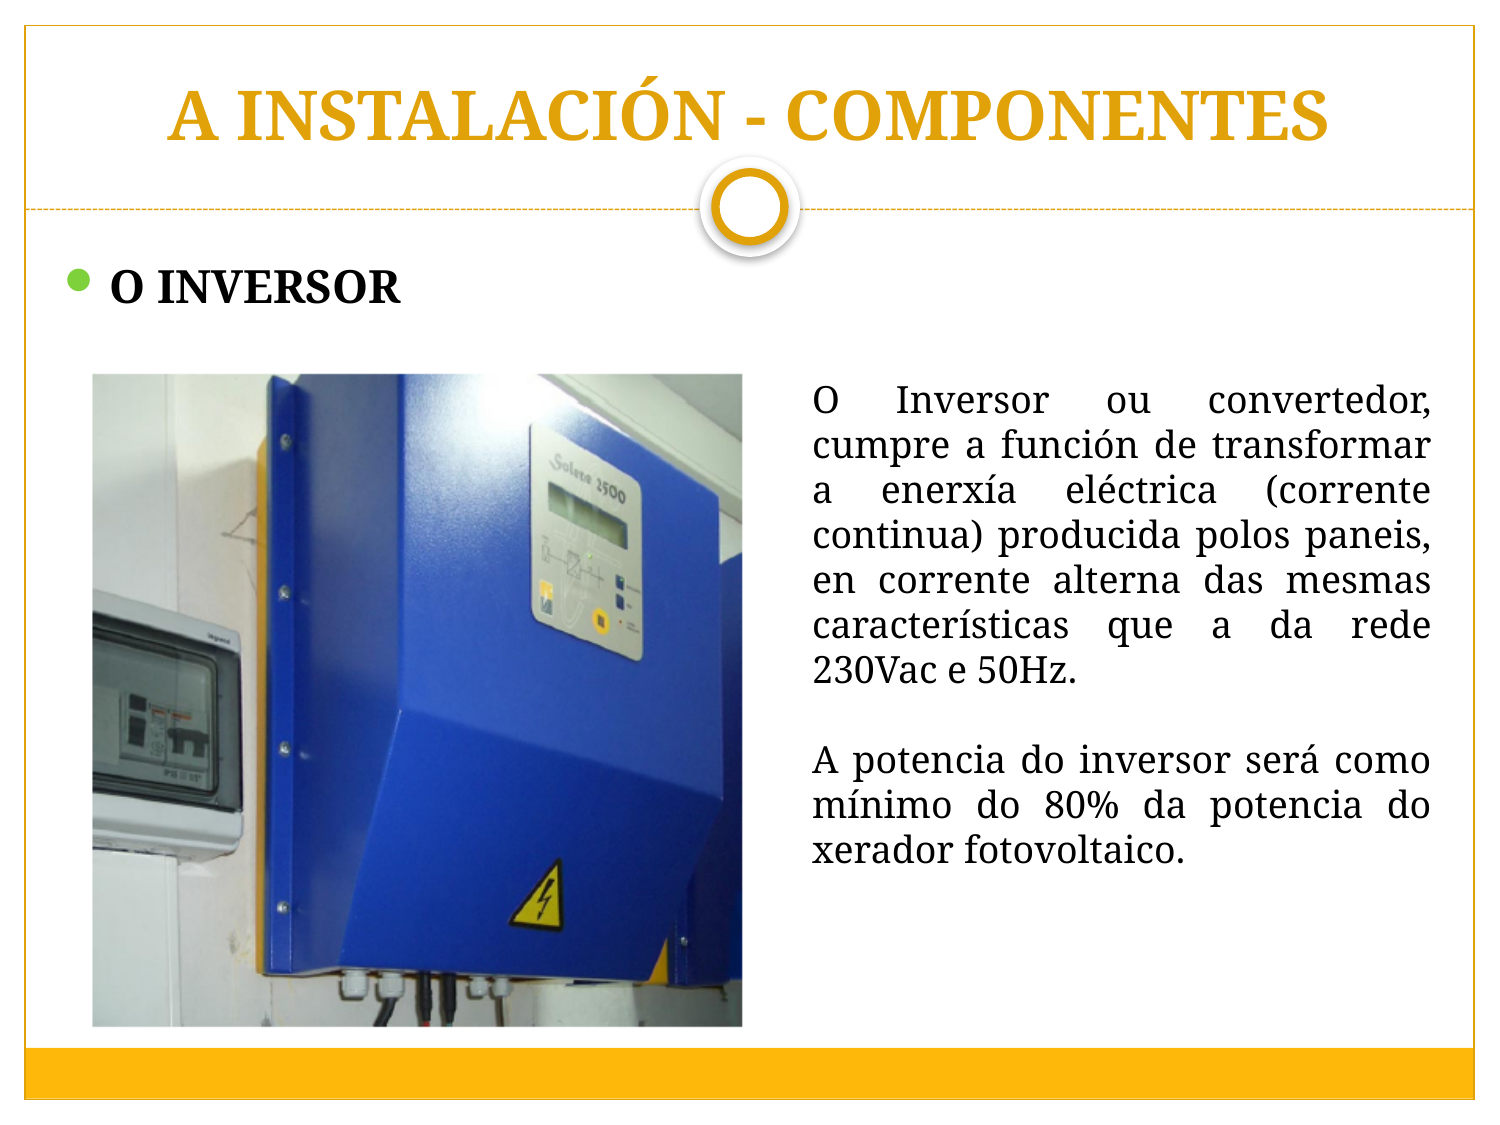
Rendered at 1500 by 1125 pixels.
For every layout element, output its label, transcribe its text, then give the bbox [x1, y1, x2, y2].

picture [88, 368, 755, 1035]
list O INVERSOR [49, 250, 1445, 1001]
title A INSTALACIÓN - COMPONENTES [49, 37, 1450, 162]
text_box O Inversor ou convertedor, cumpre a función de transformar a enerxía eléctrica (corrente continua) producida polos paneis, en corrente alterna das mesmas características que a da rede 230Vac e 50Hz. A potencia do inversor será como mínimo do 80% da potencia do xerador fotovoltaico. [797, 368, 1447, 879]
